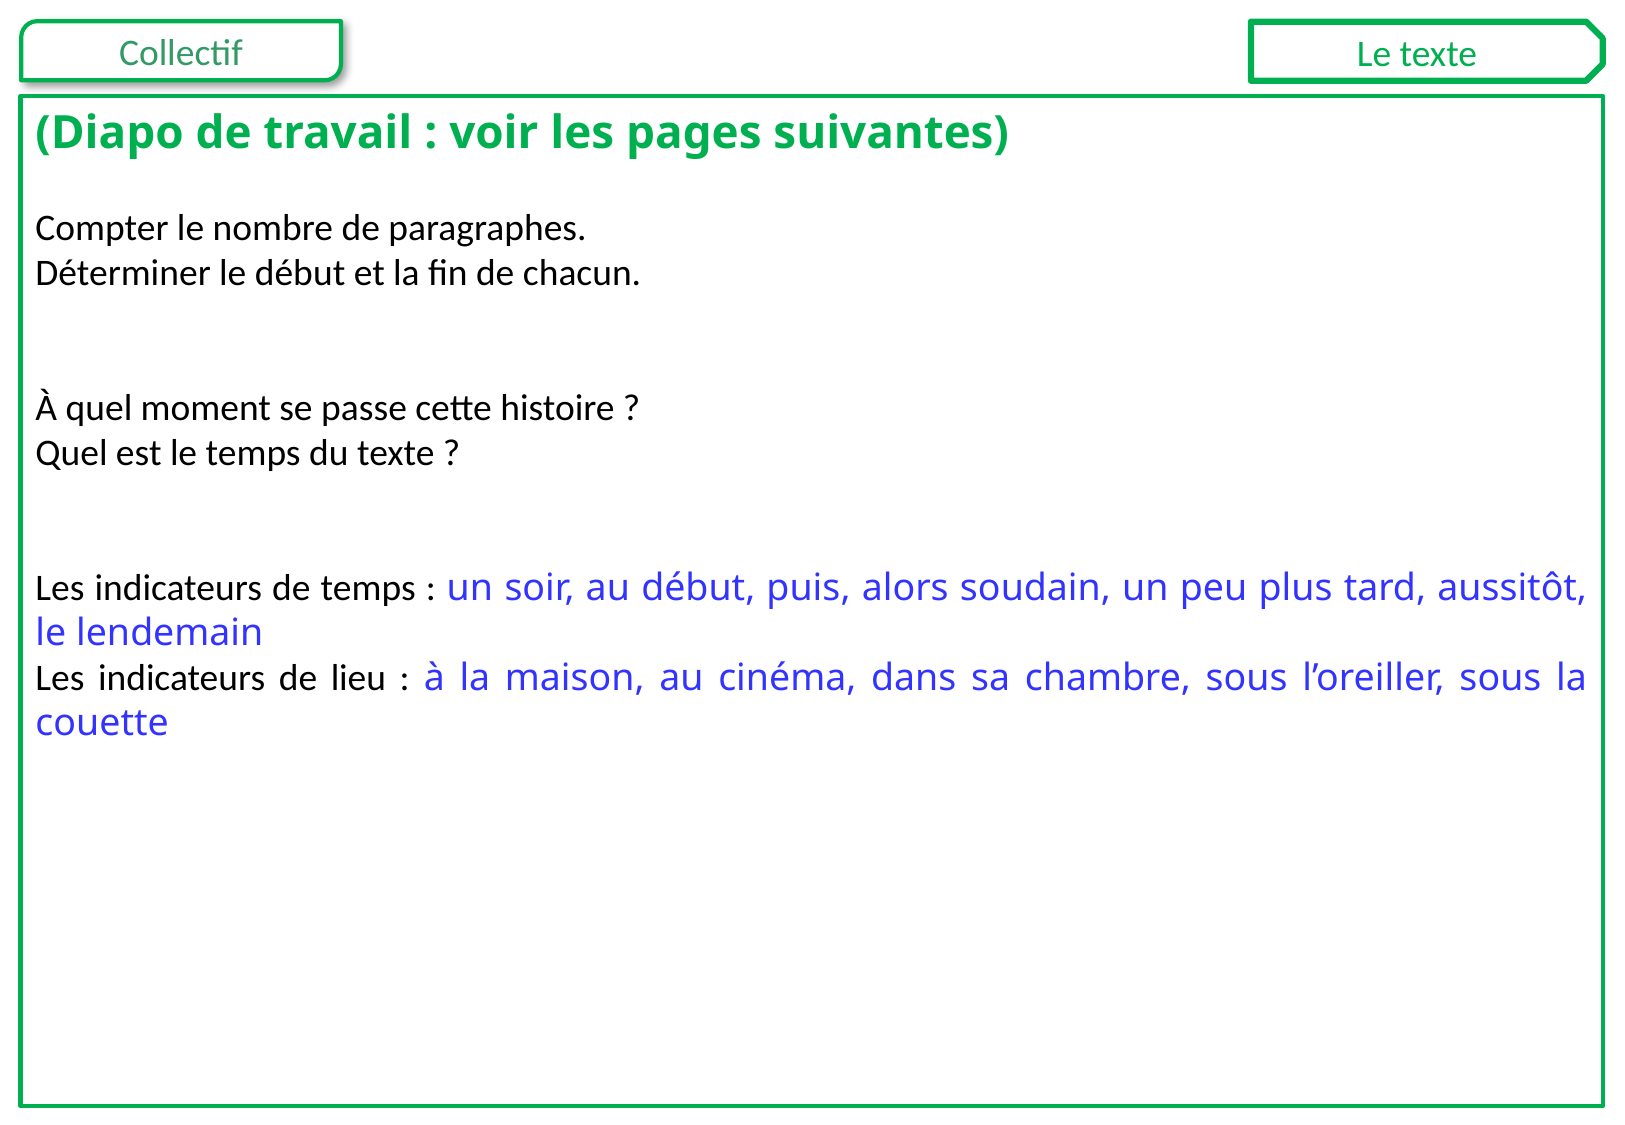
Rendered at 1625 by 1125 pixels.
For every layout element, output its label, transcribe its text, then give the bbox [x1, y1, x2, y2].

list Le texte [1250, 21, 1584, 81]
list (Diapo de travail : voir les pages suivantes) Compter le nombre de paragraphes. Déterminer le début et la fin de chacun. À quel moment se passe cette histoire ? Quel est le temps du texte ? Les indicateurs de temps : un soir, au début, puis, alors soudain, un peu plus tard, aussitôt, le lendemain Les indicateurs de lieu : à la maison, au cinéma, dans sa chambre, sous l’oreiller, sous la couette [18, 94, 1605, 1108]
